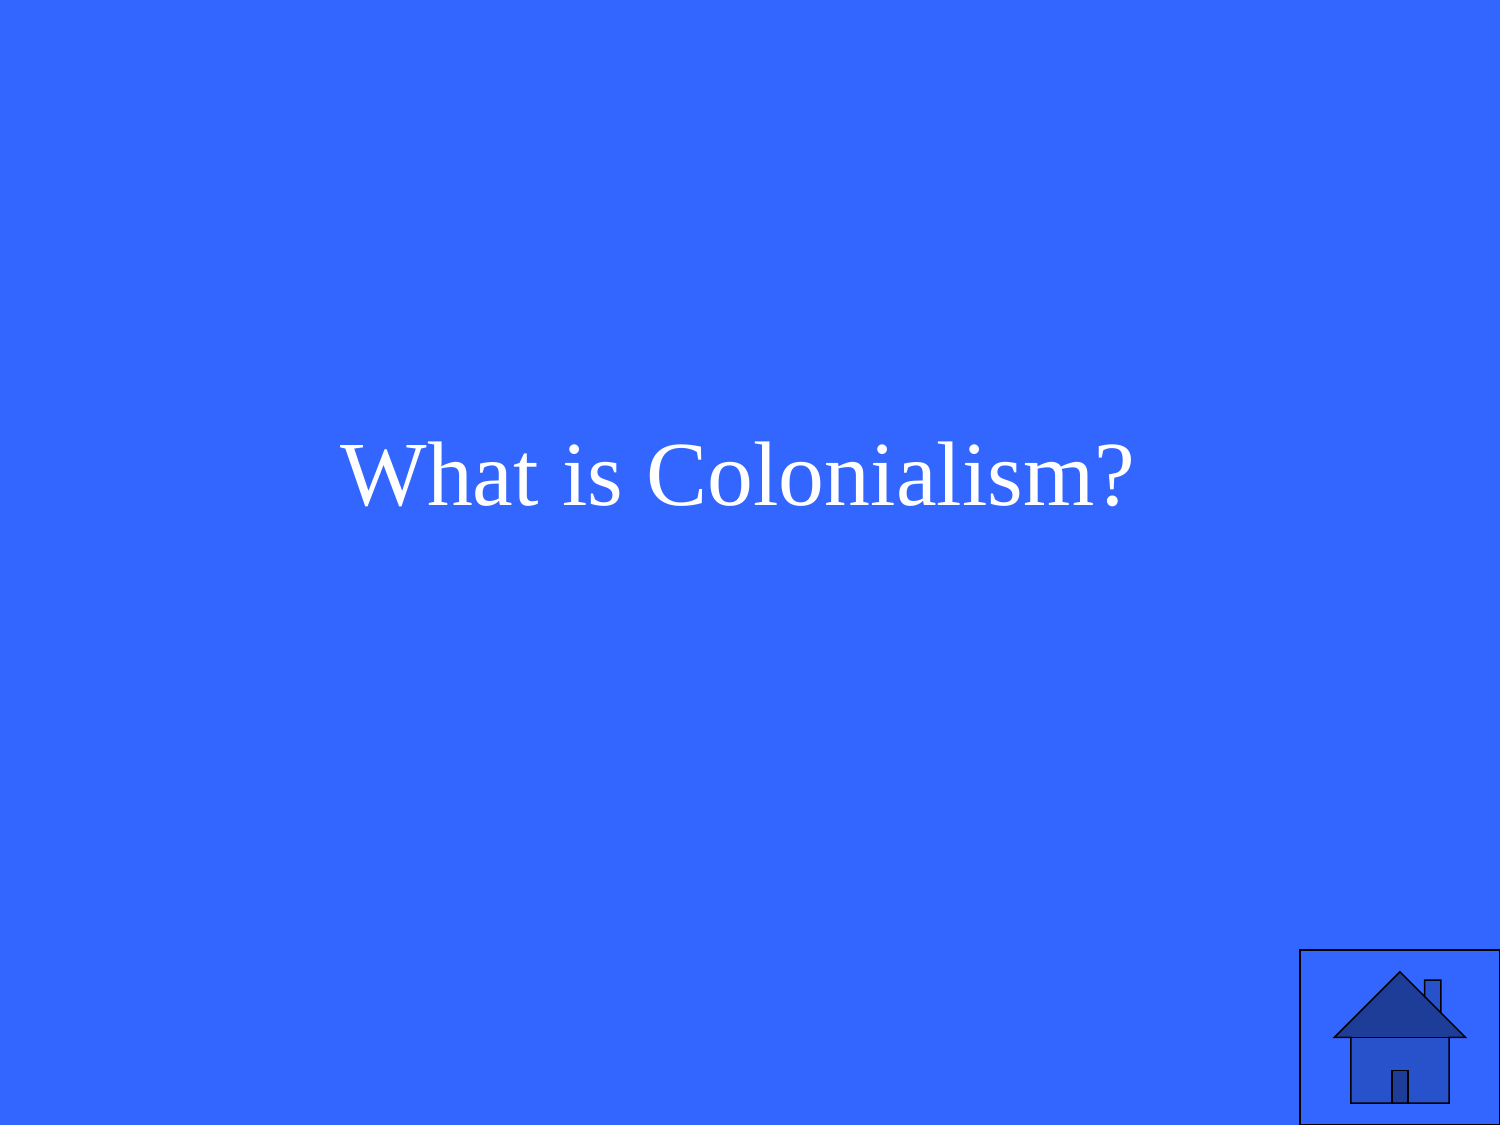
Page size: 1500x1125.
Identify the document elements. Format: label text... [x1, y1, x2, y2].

text_box [1299, 950, 1500, 1125]
title What is Colonialism? [112, 374, 1388, 563]
